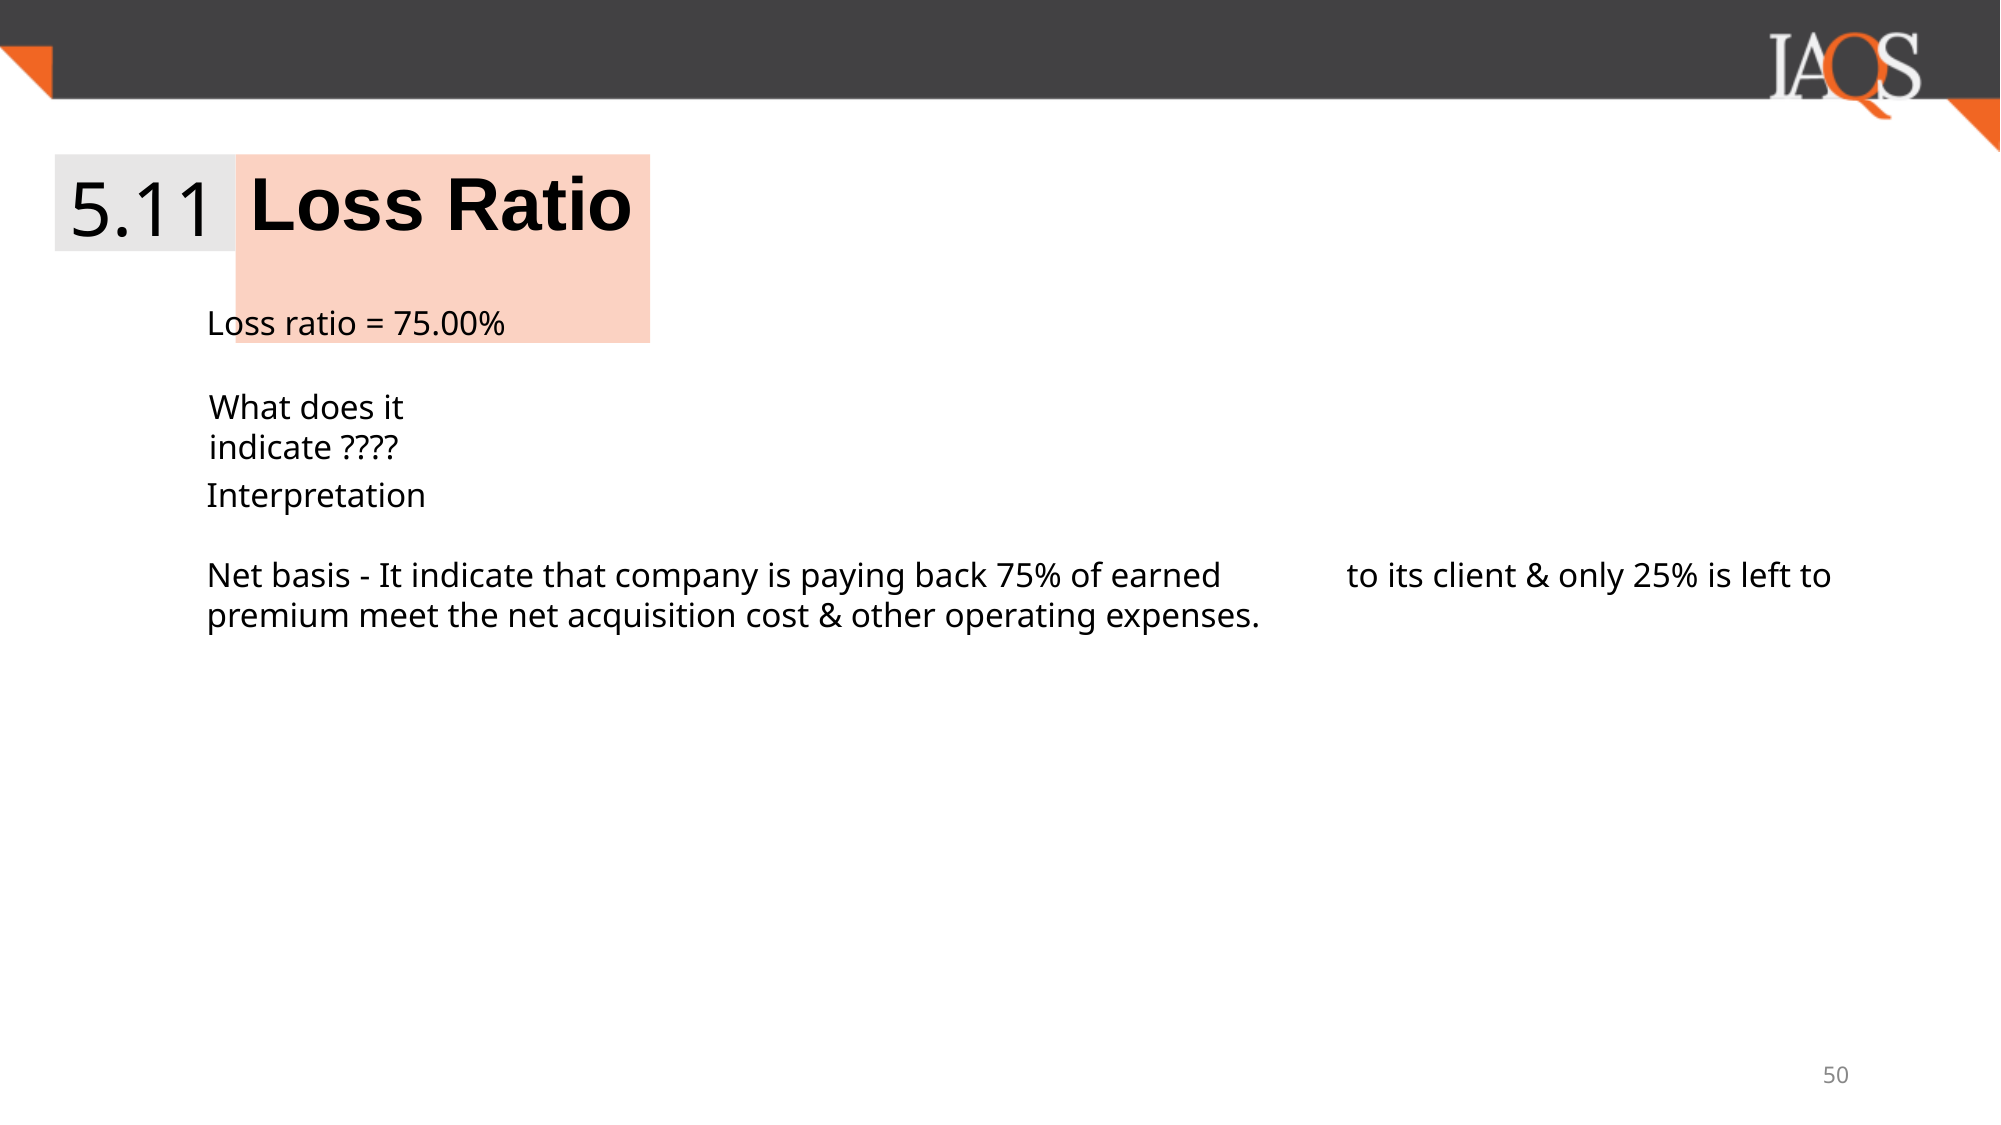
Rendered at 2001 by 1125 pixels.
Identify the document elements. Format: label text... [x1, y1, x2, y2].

text_box to its client & only 25% is left to [1344, 552, 1833, 595]
text_box Interpretation Net basis - It indicate that company is paying back 75% of earned premium meet the net acquisition cost & other operating expenses. [204, 471, 1320, 634]
title Loss Ratio [235, 154, 651, 343]
picture [0, 0, 2000, 152]
text_box Loss ratio = 75.00% What does it indicate ???? [204, 299, 591, 466]
slide_number ‹#› [1820, 1057, 1857, 1125]
text_box 5.11 [54, 154, 236, 252]
